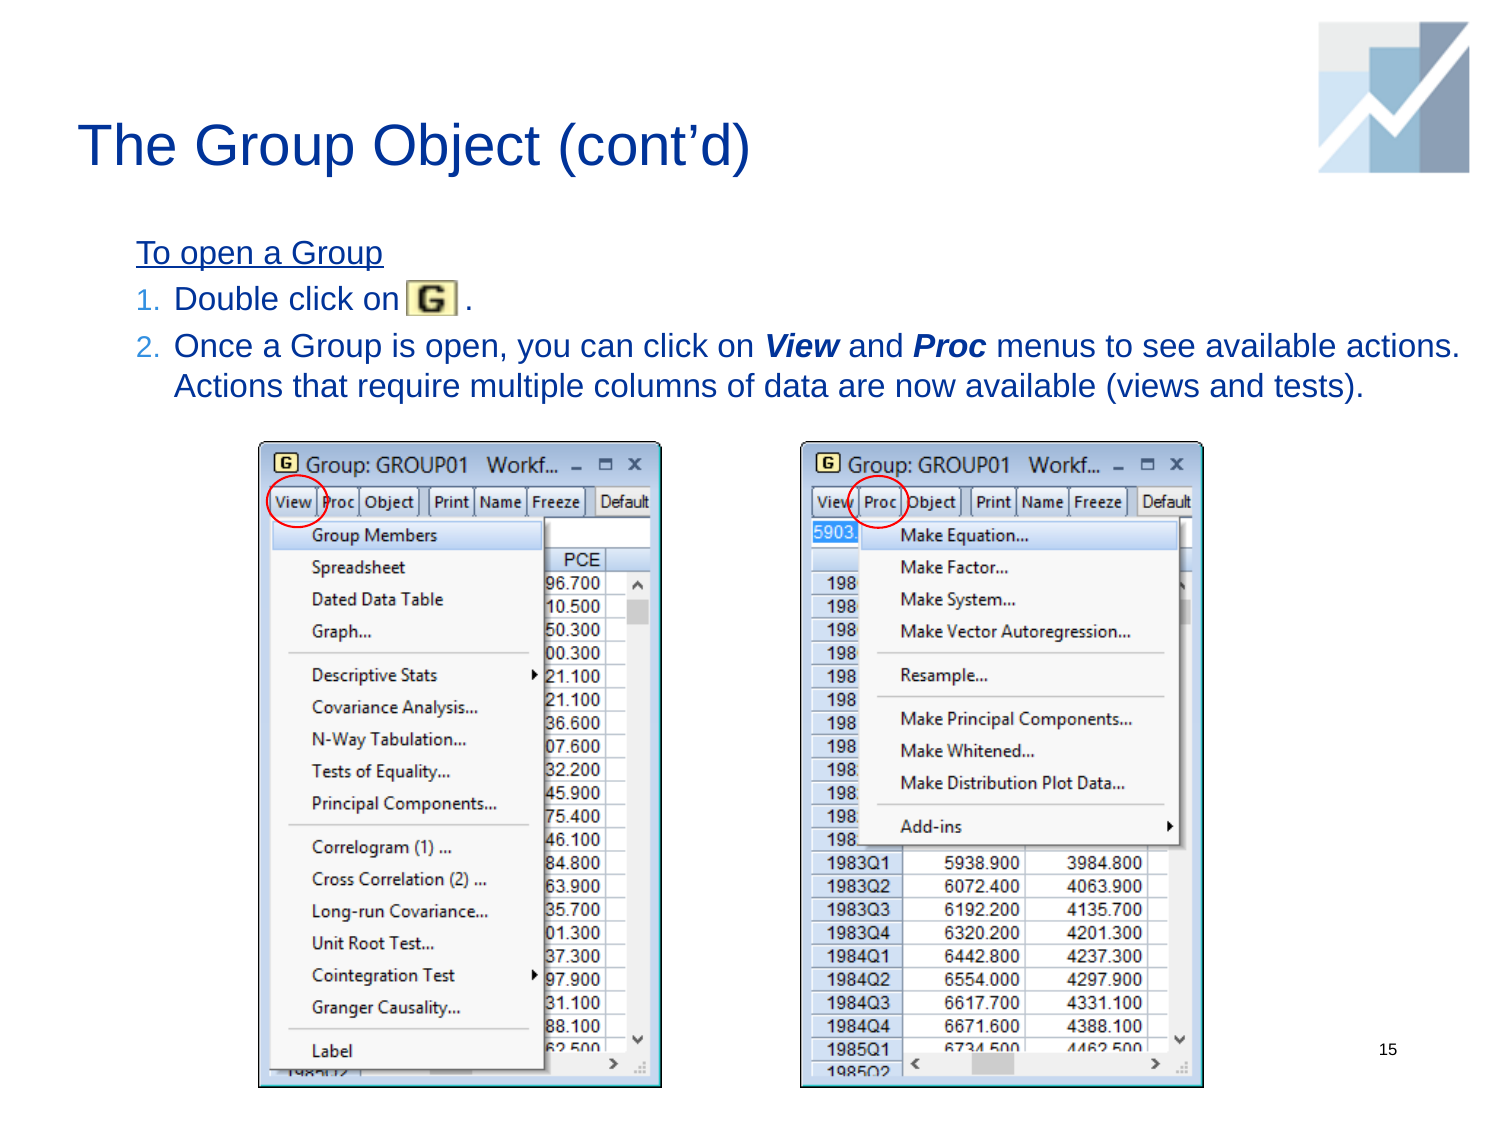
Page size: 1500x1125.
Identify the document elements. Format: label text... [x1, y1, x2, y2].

title The Group Object (cont’d) [62, 0, 1297, 185]
slide_number 15 [1262, 1015, 1413, 1067]
picture [799, 440, 1204, 1088]
picture [1300, 11, 1479, 181]
picture [405, 280, 459, 316]
list To open a Group Double click on . Once a Group is open, you can click on View and Proc menus to see available actions. Actions that require multiple columns of data are now available (views and tests). [120, 223, 1500, 478]
picture [257, 440, 662, 1088]
